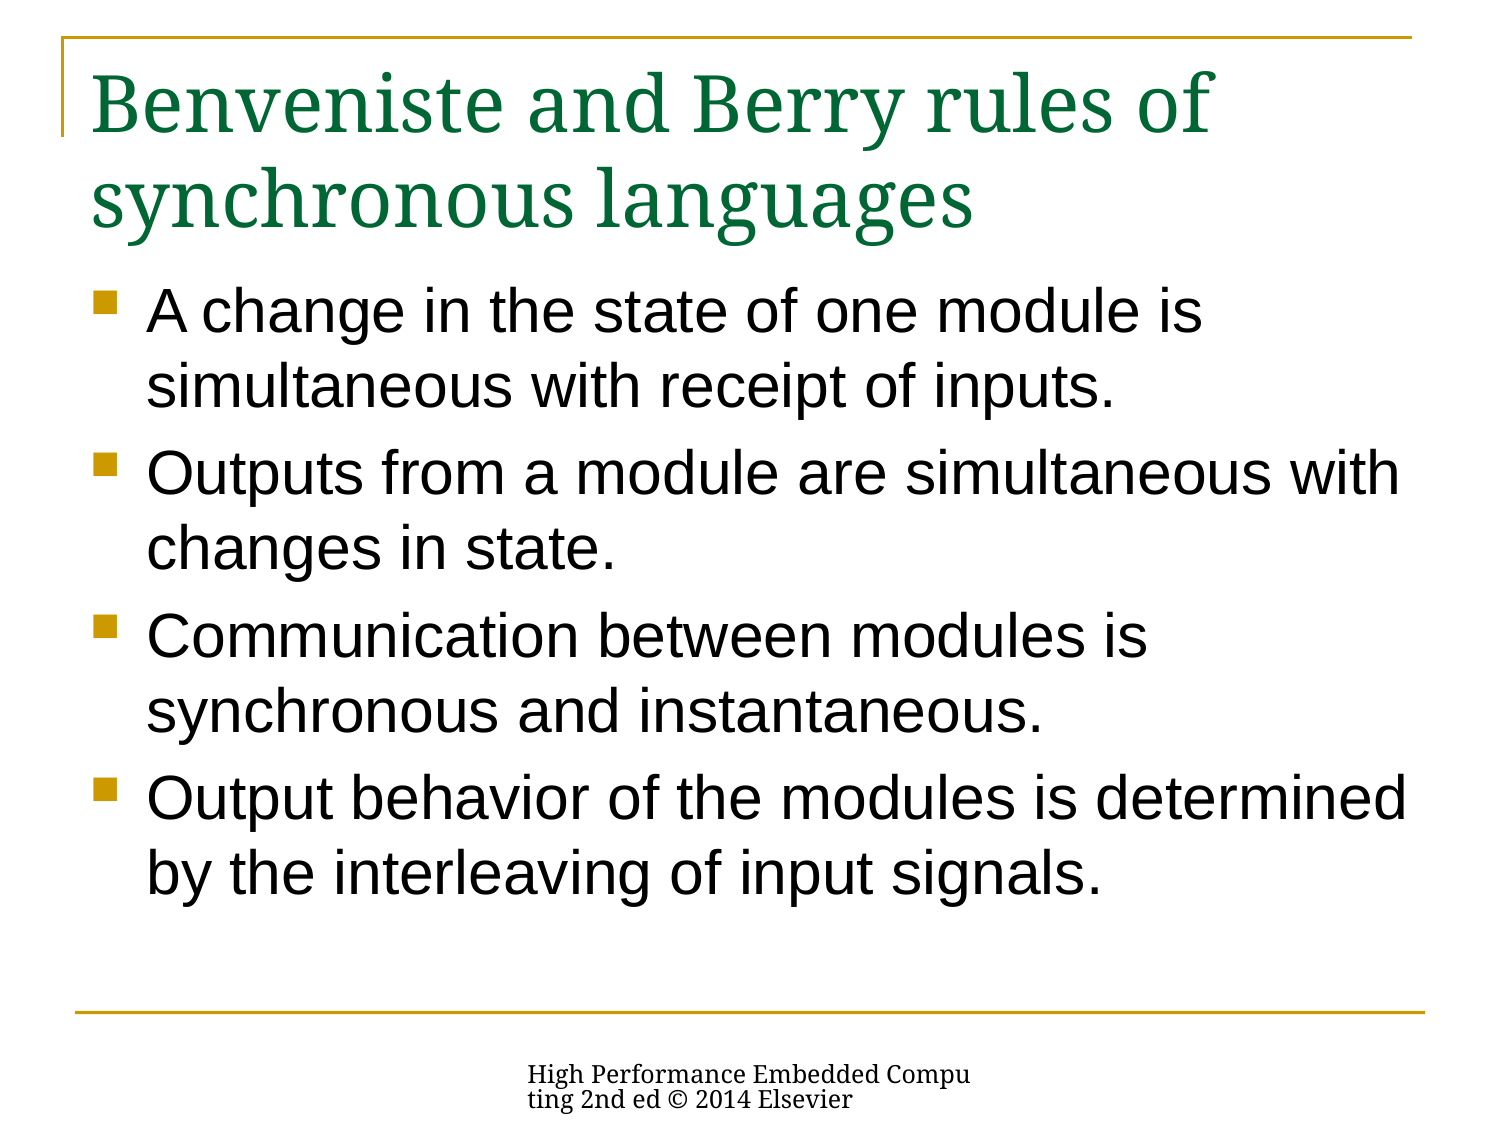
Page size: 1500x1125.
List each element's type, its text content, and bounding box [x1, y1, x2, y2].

footer High Performance Embedded Computing 2nd ed © 2014 Elsevier [512, 1025, 988, 1100]
title Benveniste and Berry rules of synchronous languages [75, 45, 1425, 233]
list A change in the state of one module is simultaneous with receipt of inputs. Outputs from a module are simultaneous with changes in state. Communication between modules is synchronous and instantaneous. Output behavior of the modules is determined by the interleaving of input signals. [75, 262, 1425, 1006]
